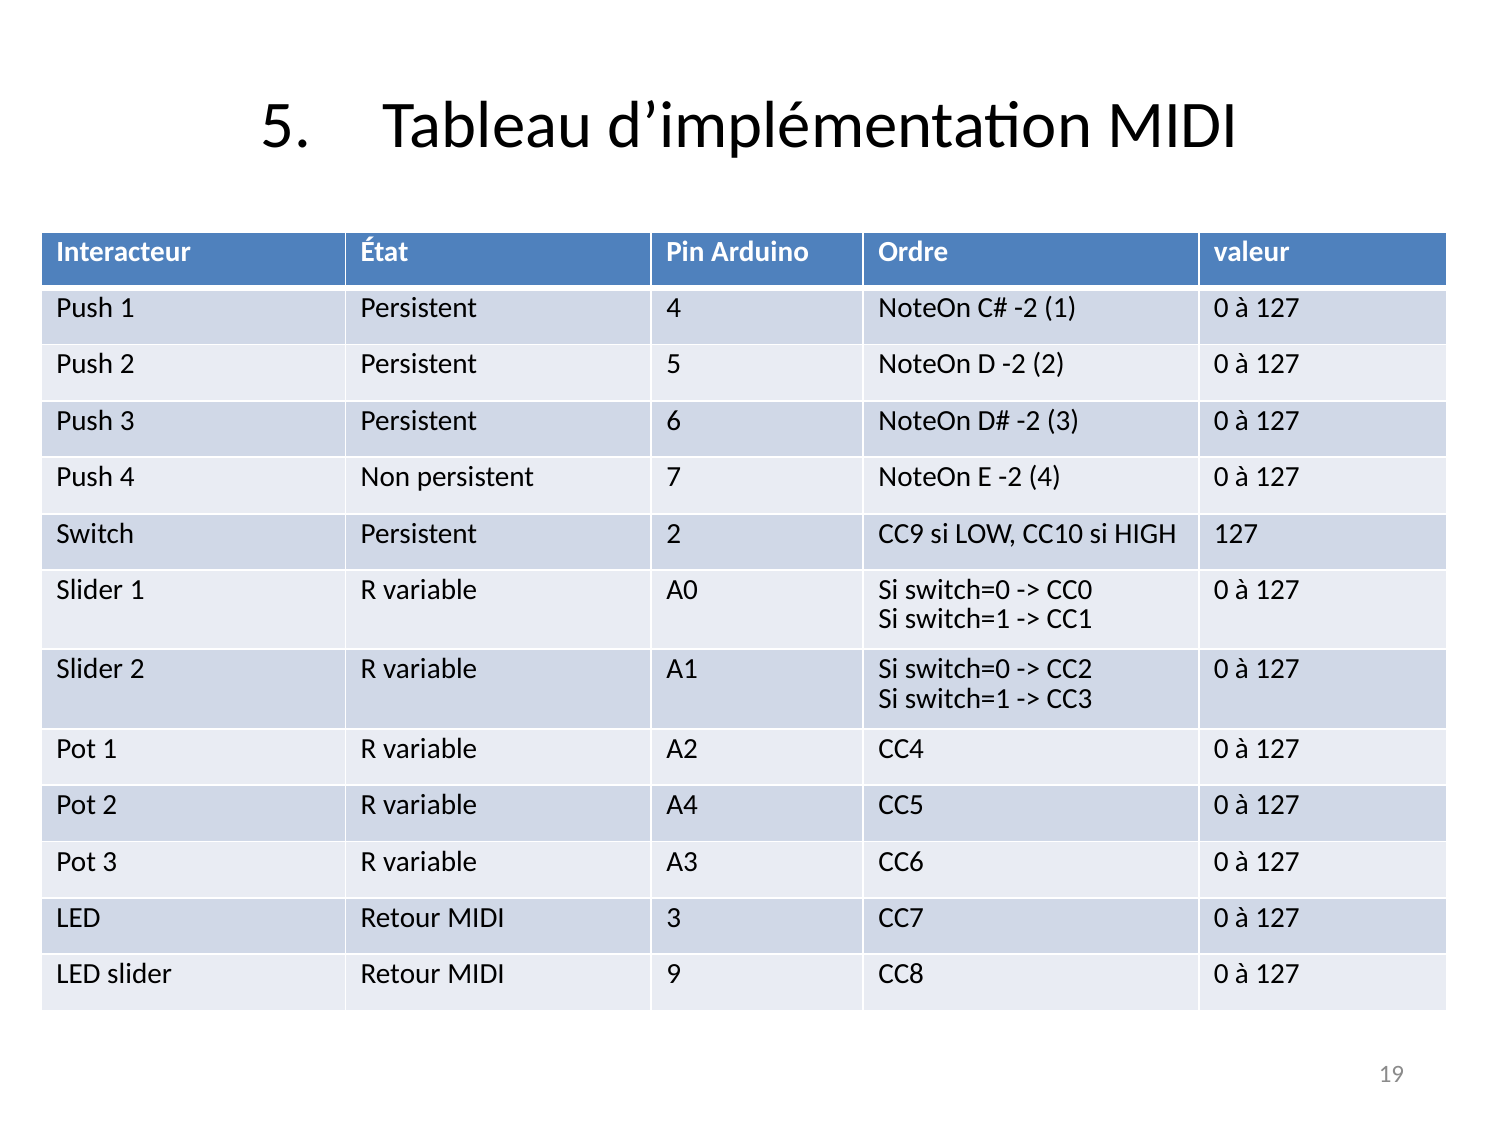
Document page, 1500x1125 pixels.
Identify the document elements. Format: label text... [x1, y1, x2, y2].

table_cell R variable [346, 786, 650, 841]
table_cell Si switch=0 -> CC2 Si switch=1 -> CC3 [864, 650, 1198, 728]
table_cell Persistent [346, 515, 650, 569]
table_cell Push 1 [42, 291, 345, 344]
table_cell LED slider [42, 955, 345, 1010]
table_cell Slider 1 [42, 571, 345, 648]
table_cell 9 [652, 955, 862, 1010]
title Tableau d’implémentation MIDI [112, 0, 1388, 231]
table_header Interacteur [42, 233, 345, 285]
table_cell A0 [652, 571, 862, 648]
table_cell 0 à 127 [1200, 571, 1446, 648]
table_cell 0 à 127 [1200, 402, 1446, 456]
table_cell 0 à 127 [1200, 458, 1446, 513]
table_cell Push 4 [42, 458, 345, 513]
table_cell LED [42, 899, 345, 953]
table_header valeur [1200, 233, 1446, 285]
table_cell 0 à 127 [1200, 730, 1446, 784]
table_cell Persistent [346, 402, 650, 456]
table_cell 3 [652, 899, 862, 953]
table_cell Retour MIDI [346, 899, 650, 953]
table_cell NoteOn E -2 (4) [864, 458, 1198, 513]
table_cell R variable [346, 842, 650, 897]
table_cell Push 3 [42, 402, 345, 456]
table_cell 4 [652, 291, 862, 344]
table_cell 6 [652, 402, 862, 456]
table_cell CC8 [864, 955, 1198, 1010]
table_cell 0 à 127 [1200, 650, 1446, 728]
table_cell 0 à 127 [1200, 899, 1446, 953]
table_cell R variable [346, 730, 650, 784]
table_cell 127 [1200, 515, 1446, 569]
table_cell Non persistent [346, 458, 650, 513]
table_cell 0 à 127 [1200, 345, 1446, 400]
table_cell 0 à 127 [1200, 786, 1446, 841]
table_cell A2 [652, 730, 862, 784]
table_cell Persistent [346, 291, 650, 344]
table_header État [346, 233, 650, 285]
table_header Pin Arduino [652, 233, 862, 285]
table_cell Si switch=0 -> CC0 Si switch=1 -> CC1 [864, 571, 1198, 648]
table_cell CC9 si LOW, CC10 si HIGH [864, 515, 1198, 569]
table_cell Slider 2 [42, 650, 345, 728]
table_cell NoteOn C# -2 (1) [864, 291, 1198, 344]
table_cell CC6 [864, 842, 1198, 897]
table_cell A4 [652, 786, 862, 841]
table_cell CC4 [864, 730, 1198, 784]
table_cell 2 [652, 515, 862, 569]
table_cell Persistent [346, 345, 650, 400]
table_cell CC7 [864, 899, 1198, 953]
table_cell 0 à 127 [1200, 955, 1446, 1010]
table_cell Retour MIDI [346, 955, 650, 1010]
table_cell 0 à 127 [1200, 291, 1446, 344]
table_cell 0 à 127 [1200, 842, 1446, 897]
table_cell Switch [42, 515, 345, 569]
table_cell NoteOn D -2 (2) [864, 345, 1198, 400]
table_cell Pot 1 [42, 730, 345, 784]
table_cell 7 [652, 458, 862, 513]
table_cell Push 2 [42, 345, 345, 400]
table_cell 5 [652, 345, 862, 400]
table_cell CC5 [864, 786, 1198, 841]
table_header Ordre [864, 233, 1198, 285]
table_cell A1 [652, 650, 862, 728]
table_cell A3 [652, 842, 862, 897]
table_cell NoteOn D# -2 (3) [864, 402, 1198, 456]
slide_number 19 [1074, 1042, 1425, 1103]
table_cell Pot 3 [42, 842, 345, 897]
table_cell R variable [346, 650, 650, 728]
table_cell Pot 2 [42, 786, 345, 841]
table_cell R variable [346, 571, 650, 648]
